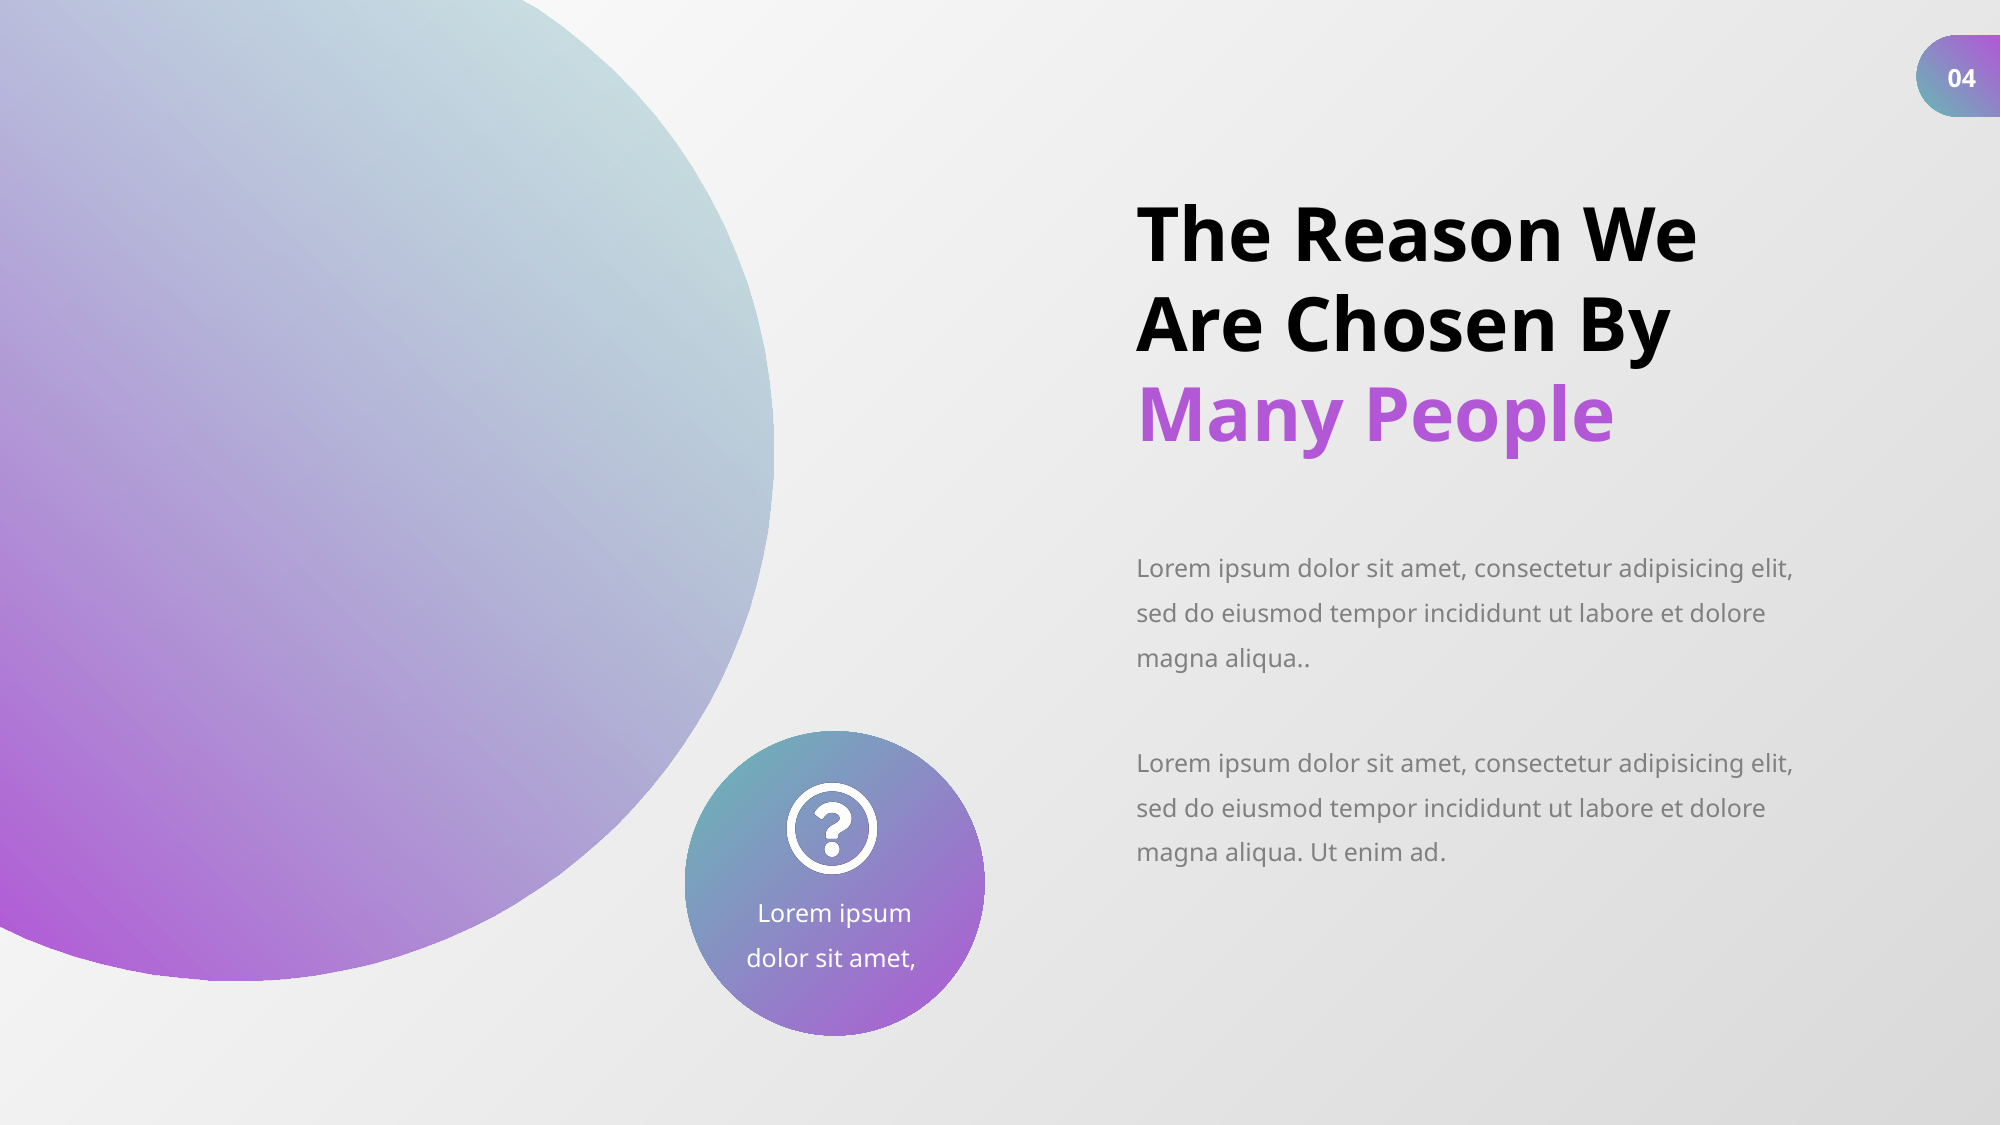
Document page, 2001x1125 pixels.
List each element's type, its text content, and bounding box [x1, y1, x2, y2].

text_box [975, 827, 986, 940]
text_box [722, 986, 947, 1037]
text_box Lorem ipsum dolor sit amet, consectetur adipisicing elit, sed do eiusmod tempor incididunt ut labore et dolore magna aliqua.. [1121, 530, 1832, 680]
text_box [1921, 34, 2000, 118]
picture [0, 0, 975, 986]
text_box The Reason We Are Chosen By Many People [1121, 179, 1763, 465]
text_box 04 [1845, 55, 1991, 101]
text_box Lorem ipsum dolor sit amet, consectetur adipisicing elit, sed do eiusmod tempor incididunt ut labore et dolore magna aliqua. Ut enim ad. [1121, 724, 1832, 875]
